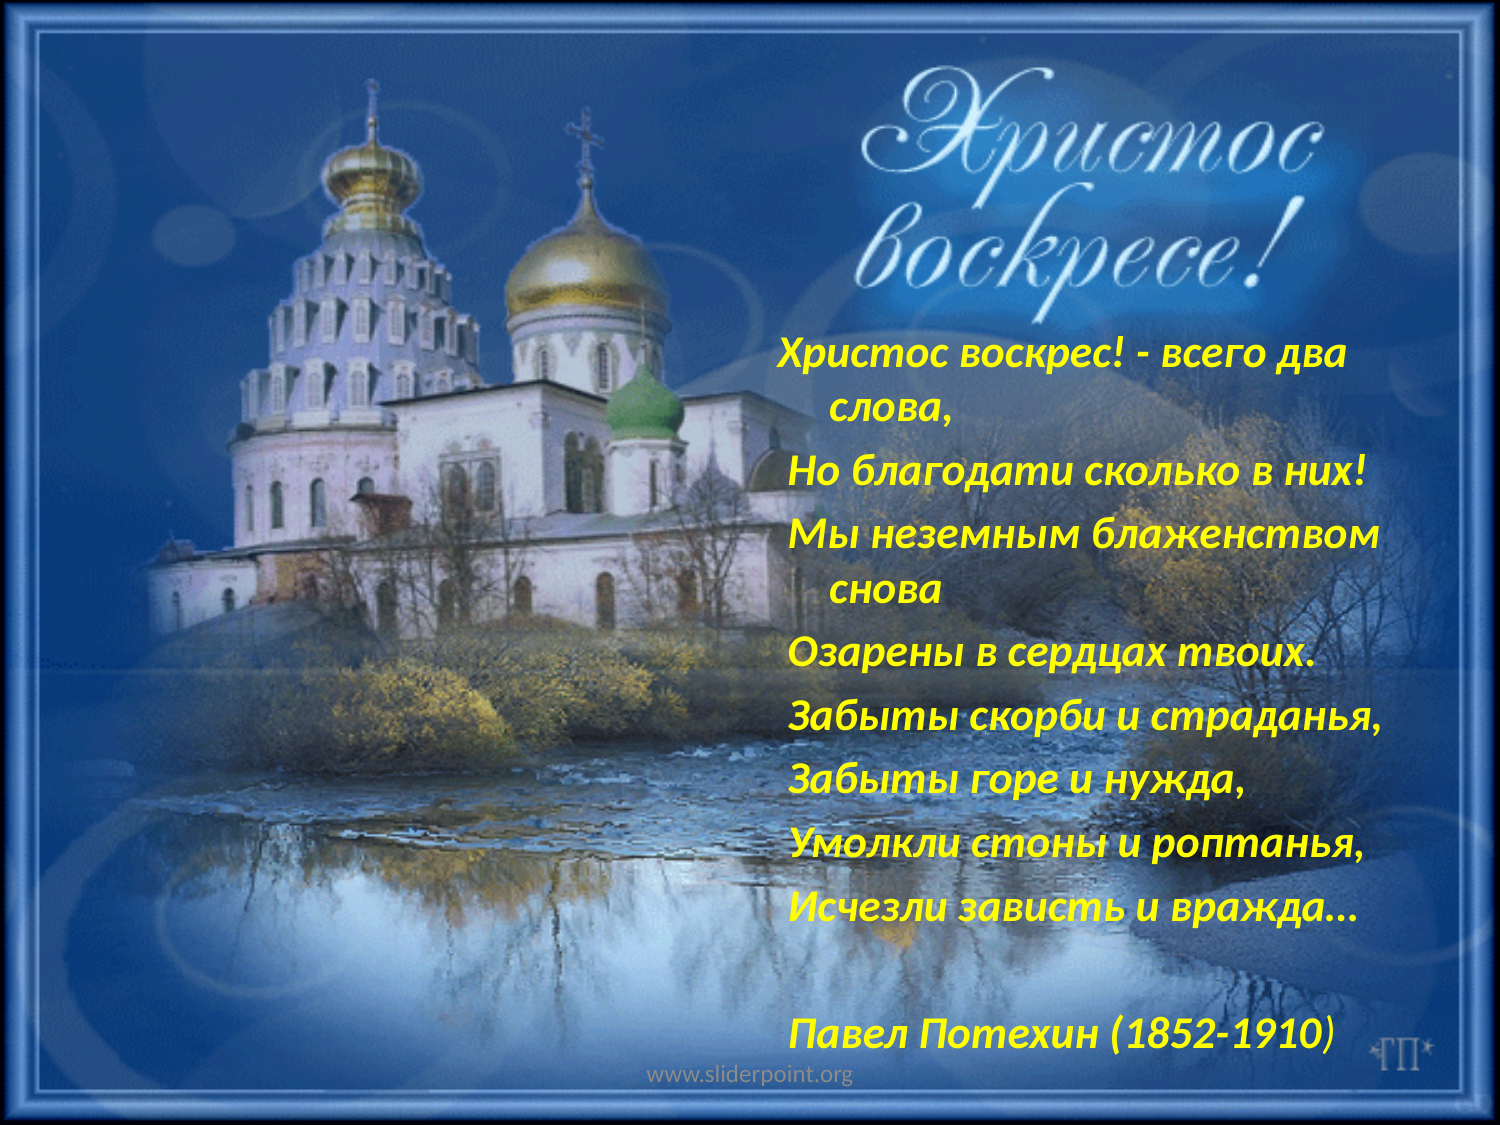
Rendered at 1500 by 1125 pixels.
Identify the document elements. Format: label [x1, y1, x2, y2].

list [0, 0, 1500, 1125]
